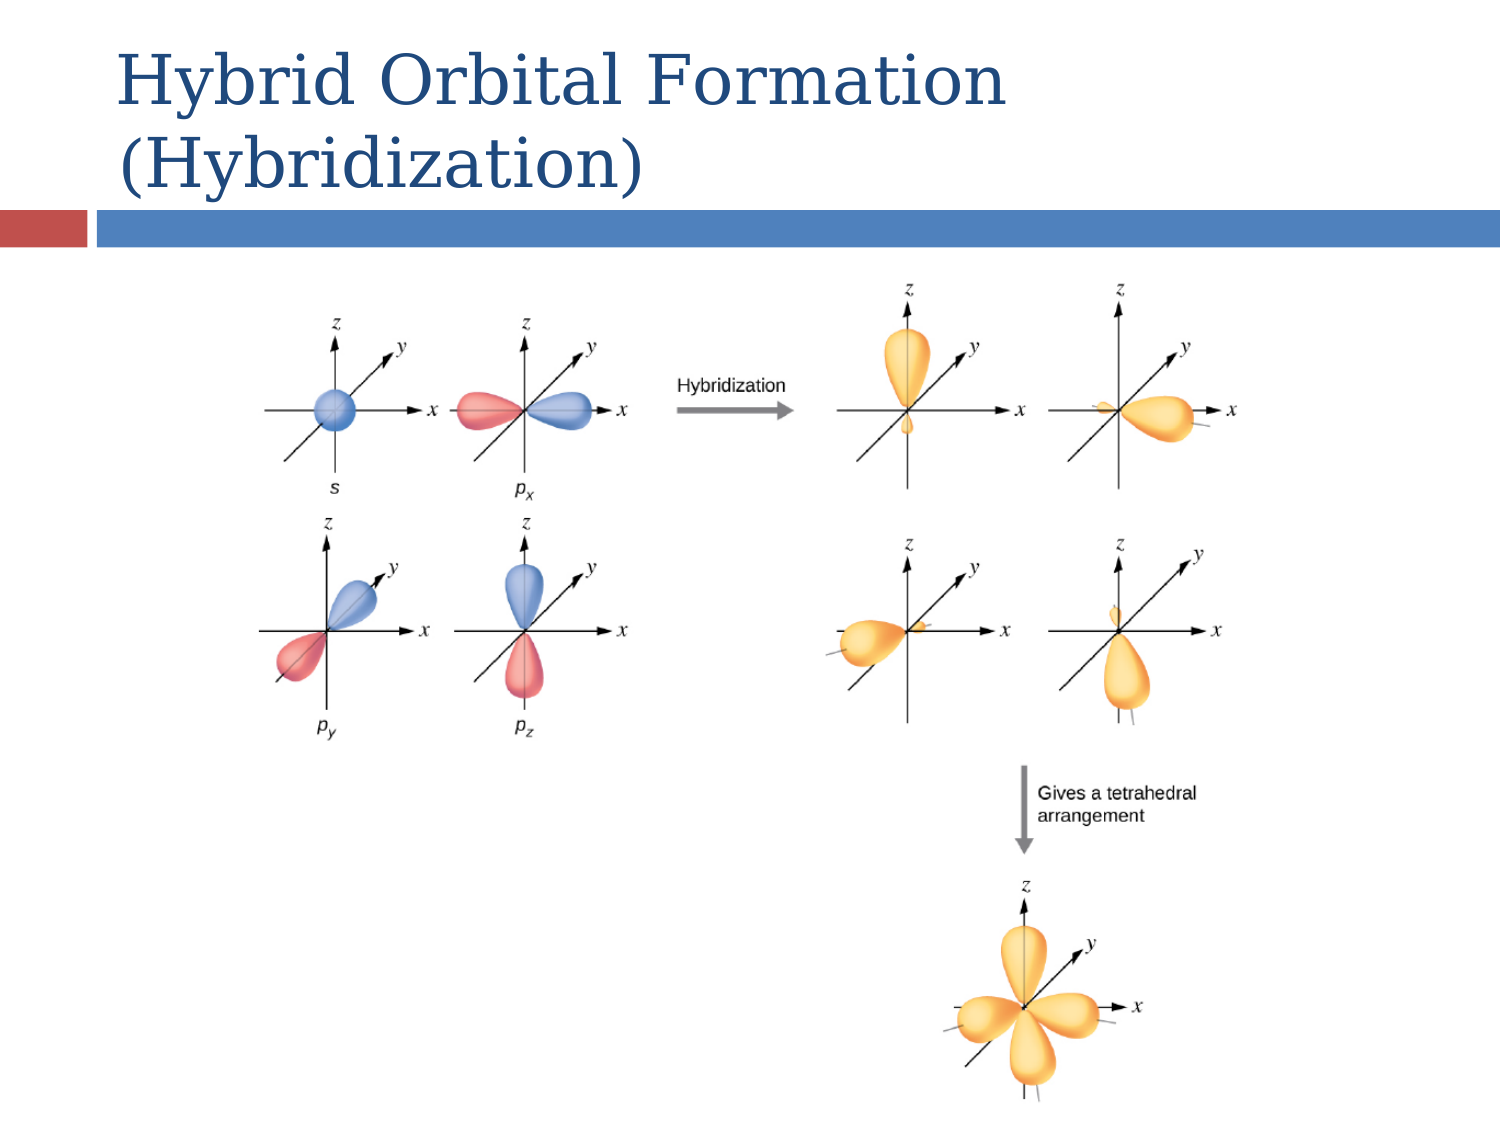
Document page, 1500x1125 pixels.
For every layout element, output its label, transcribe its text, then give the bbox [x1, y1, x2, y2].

title Hybrid Orbital Formation (Hybridization) [100, 37, 1438, 200]
picture [248, 279, 1251, 1109]
